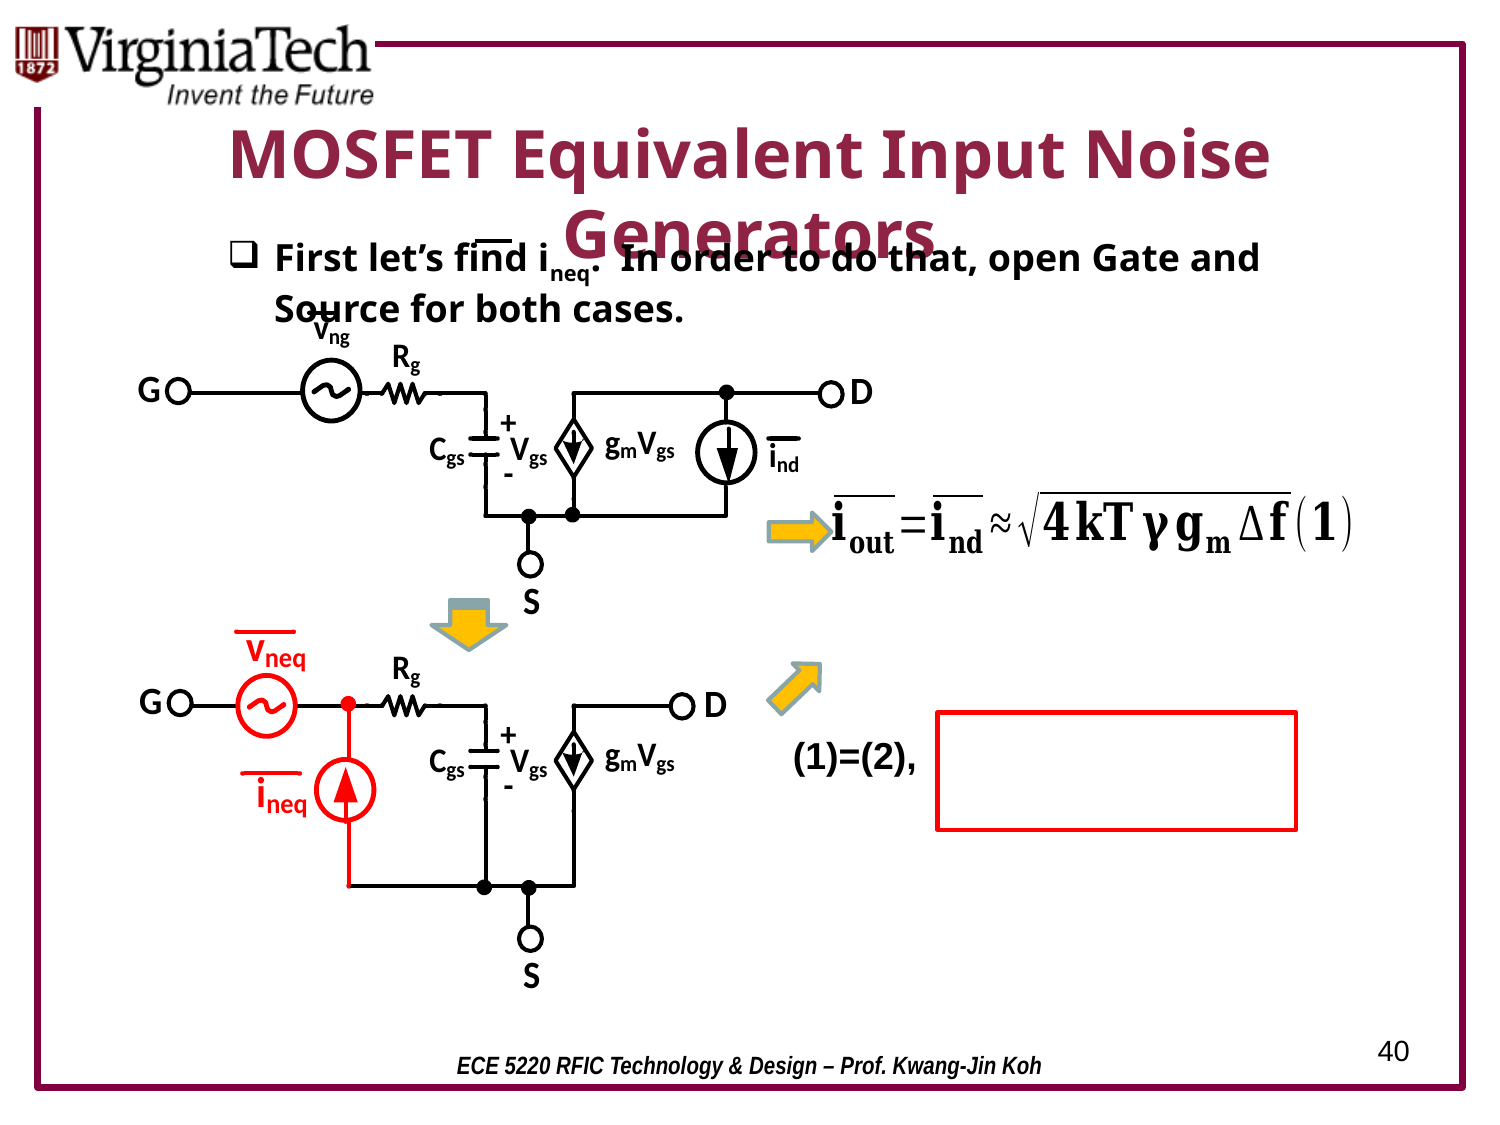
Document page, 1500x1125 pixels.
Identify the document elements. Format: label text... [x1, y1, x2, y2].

title MOSFET Equivalent Input Noise Generators [75, 104, 1425, 213]
slide_number 40 [1074, 1024, 1425, 1103]
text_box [74, 299, 937, 1026]
text_box First let’s find ineq. In order to do that, open Gate and Source for both cases. [212, 226, 1363, 338]
picture [15, 24, 375, 107]
text_box [940, 710, 1298, 832]
